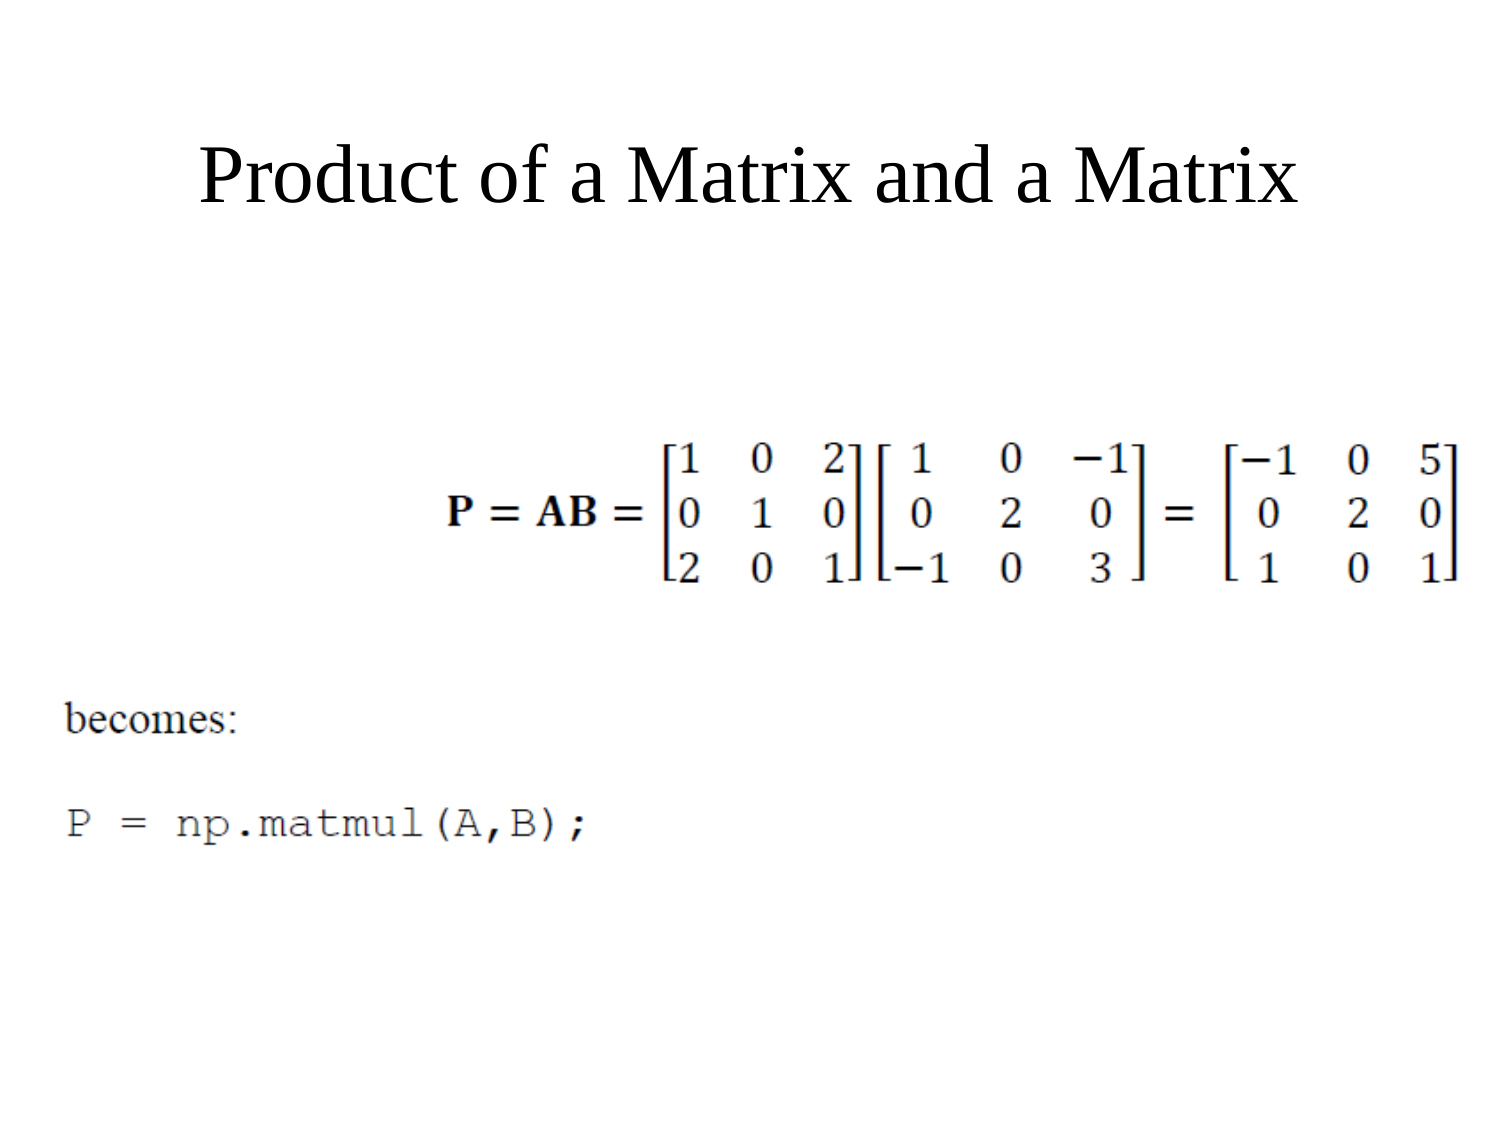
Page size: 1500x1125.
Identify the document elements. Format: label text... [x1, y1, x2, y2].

picture [15, 399, 1485, 863]
title Product of a Matrix and a Matrix [75, 75, 1425, 263]
